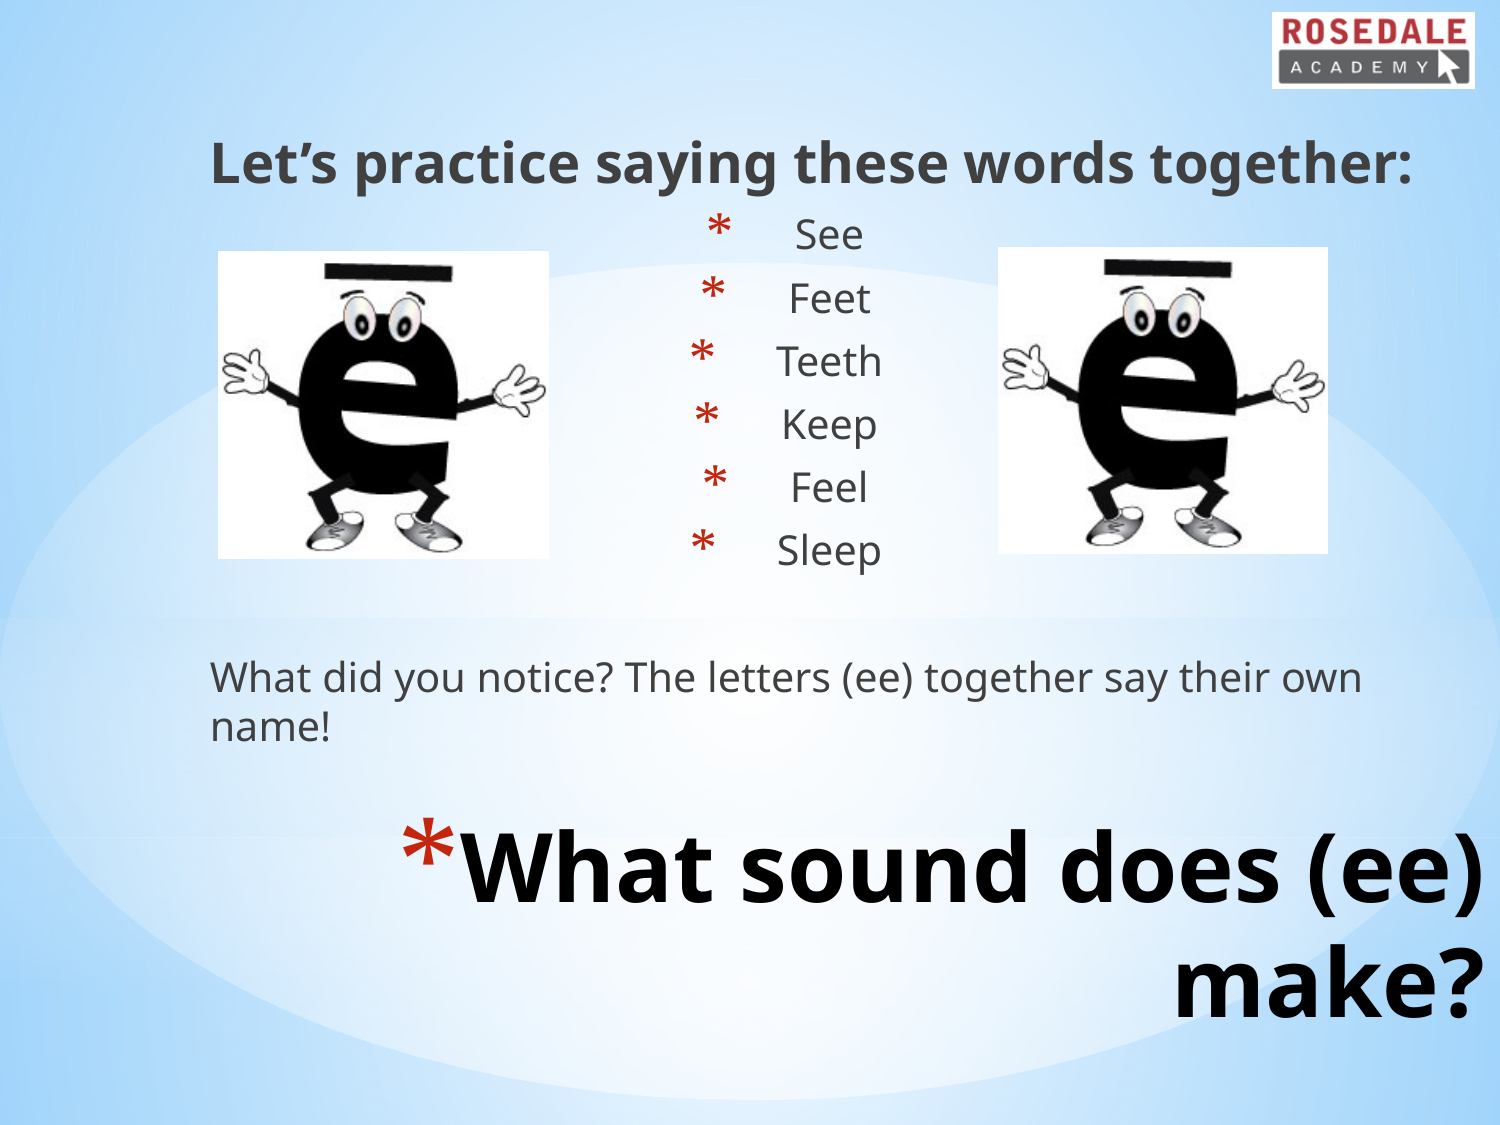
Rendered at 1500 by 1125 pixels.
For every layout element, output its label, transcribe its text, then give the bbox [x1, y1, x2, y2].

picture [1271, 11, 1475, 90]
picture [218, 251, 549, 559]
title What sound does (ee) make? [66, 798, 1500, 987]
picture [997, 246, 1328, 554]
list Let’s practice saying these words together: See Feet Teeth Keep Feel Sleep What did you notice? The letters (ee) together say their own name! [187, 120, 1436, 776]
